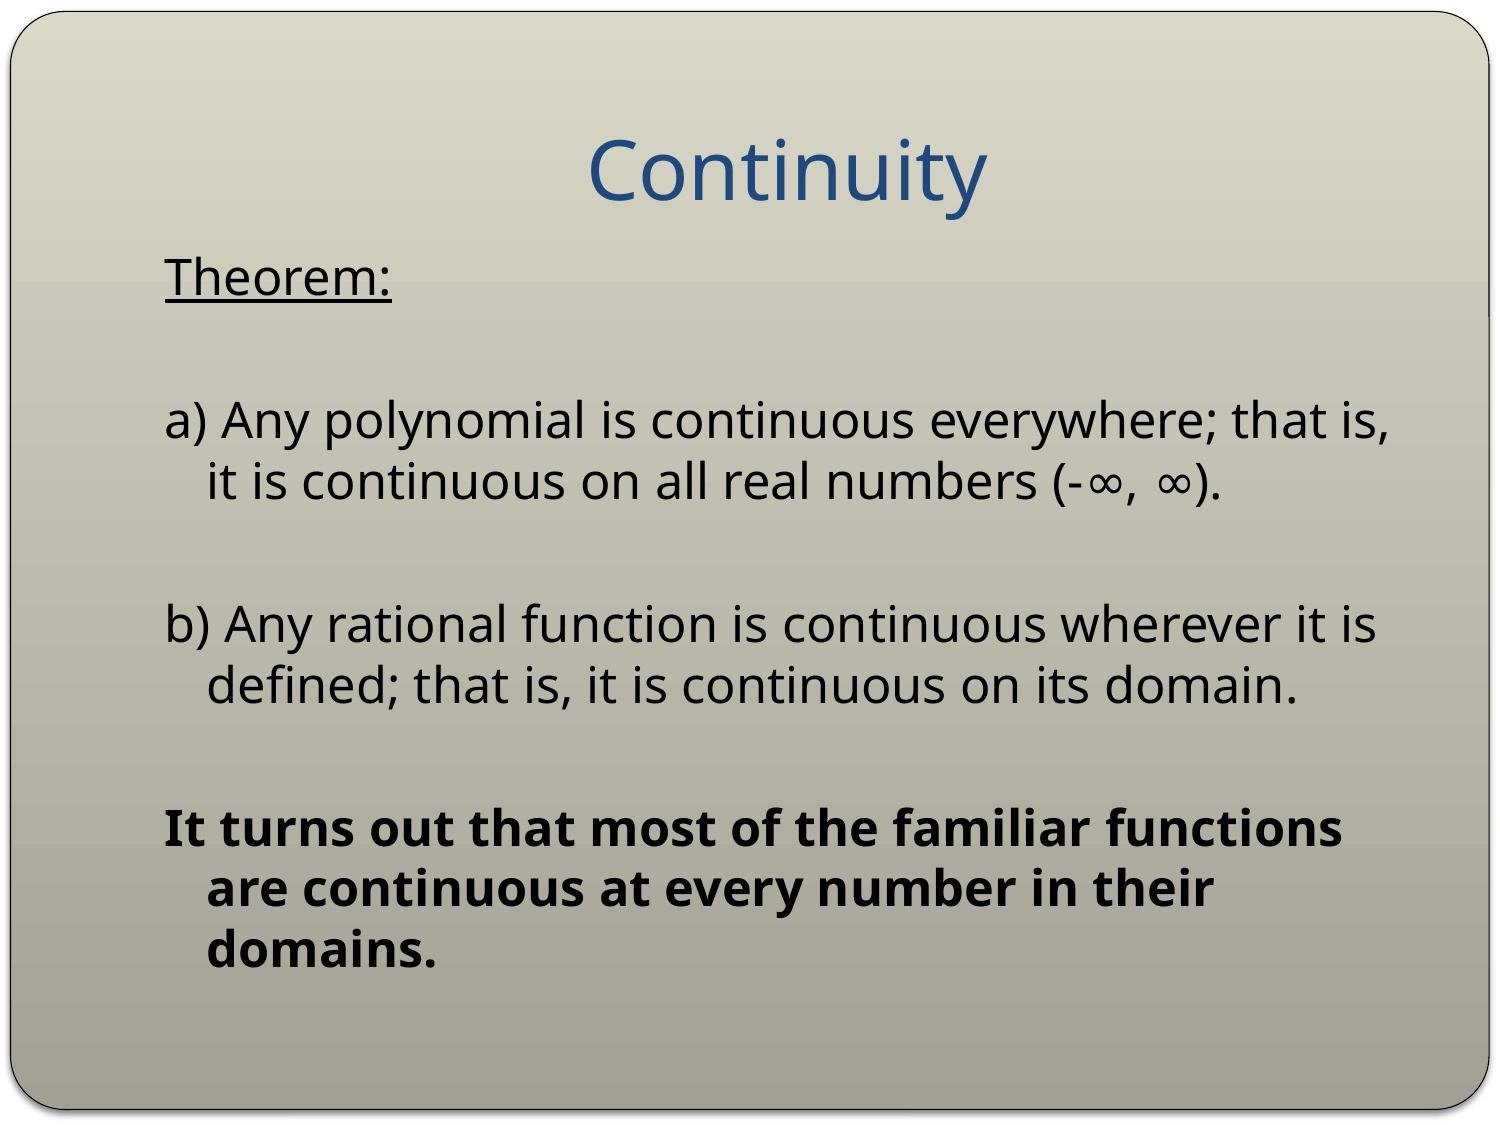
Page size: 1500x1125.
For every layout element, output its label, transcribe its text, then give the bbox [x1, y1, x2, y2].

list Theorem: a) Any polynomial is continuous everywhere; that is, it is continuous on all real numbers (-∞, ∞). b) Any rational function is continuous wherever it is defined; that is, it is continuous on its domain. It turns out that most of the familiar functions are continuous at every number in their domains. [150, 237, 1425, 988]
title Continuity [150, 45, 1425, 233]
